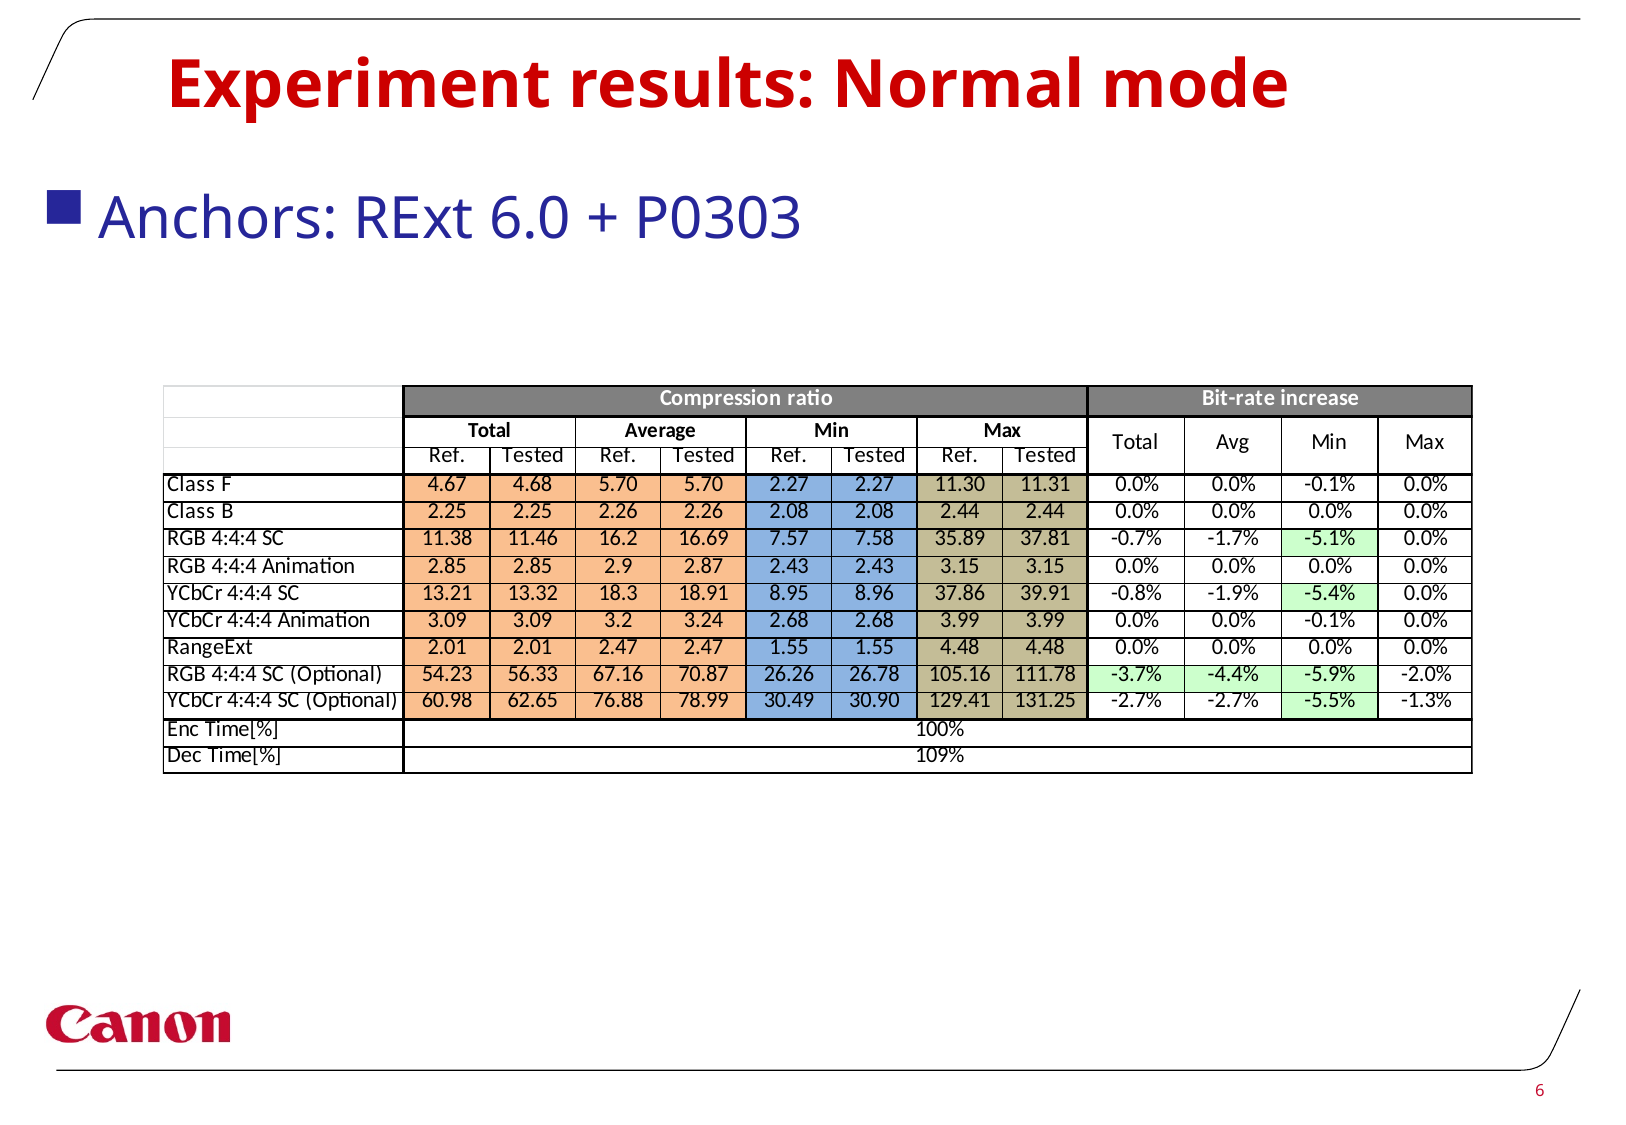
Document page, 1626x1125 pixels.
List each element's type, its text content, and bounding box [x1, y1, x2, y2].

list Anchors: RExt 6.0 + P0303 [27, 172, 1585, 1004]
title Experiment results: Normal mode [151, 30, 1546, 131]
slide_number 6 [1414, 1063, 1545, 1103]
picture [162, 385, 1475, 776]
picture [44, 1004, 232, 1043]
